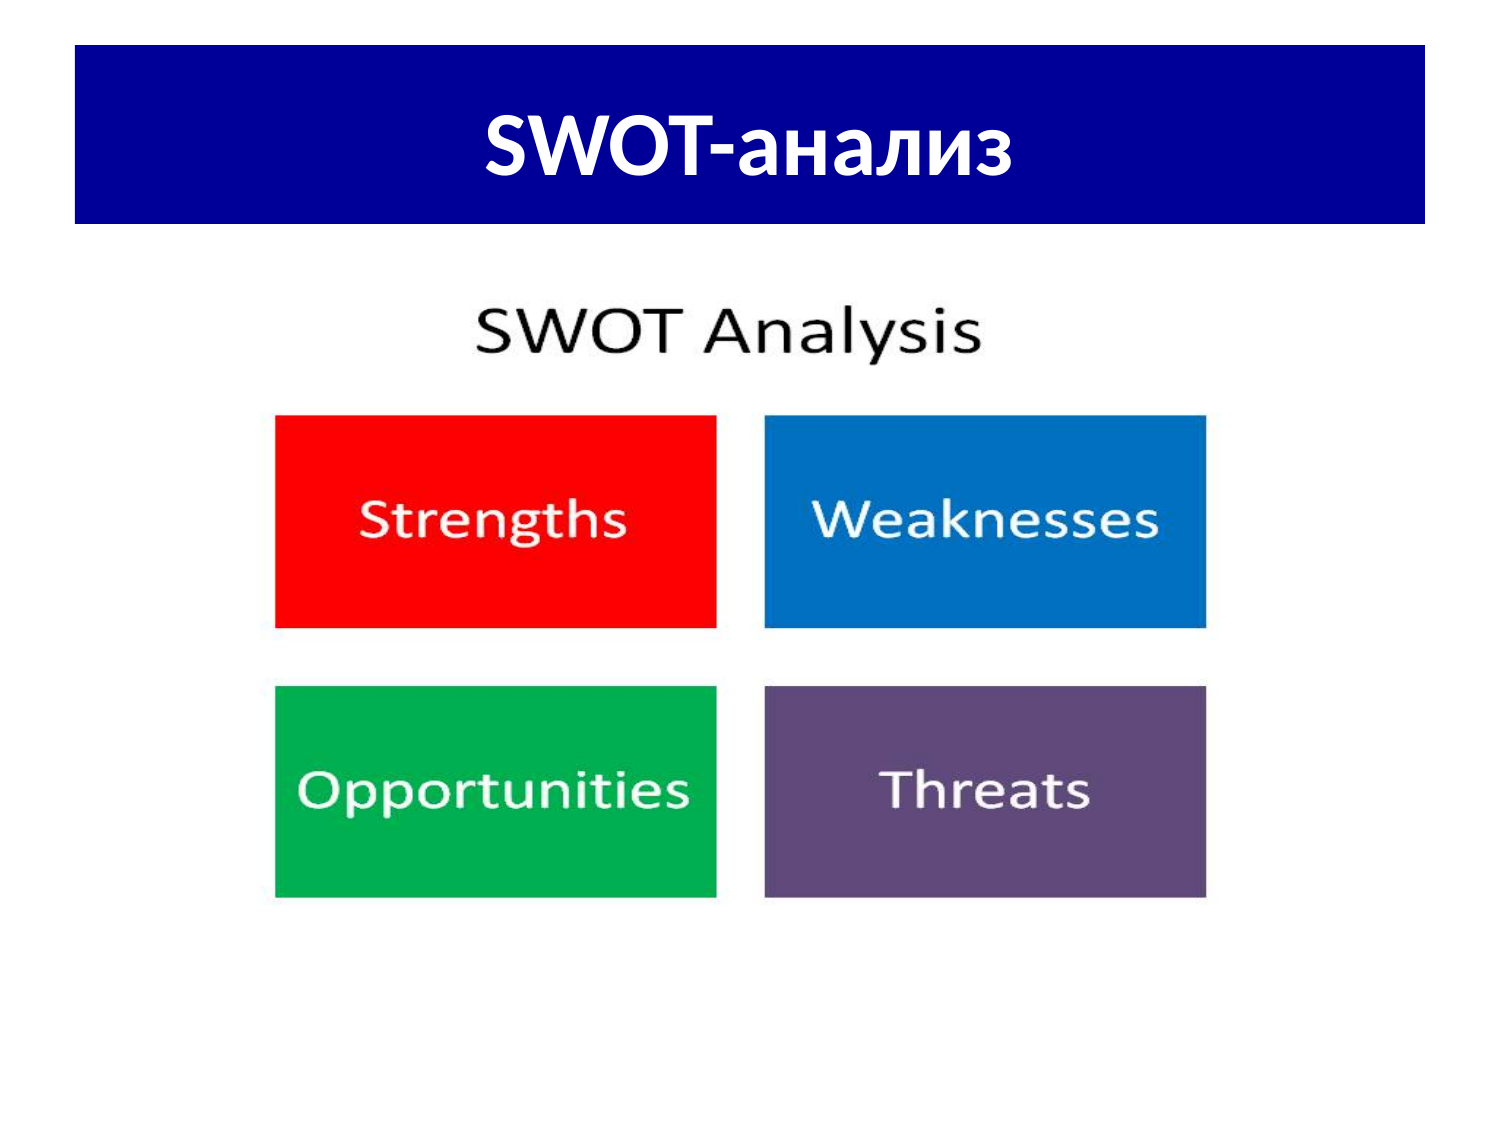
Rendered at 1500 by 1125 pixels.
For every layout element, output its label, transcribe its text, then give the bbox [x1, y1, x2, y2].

text_box SWOT-анализ [74, 45, 1425, 222]
picture [27, 224, 1430, 1076]
